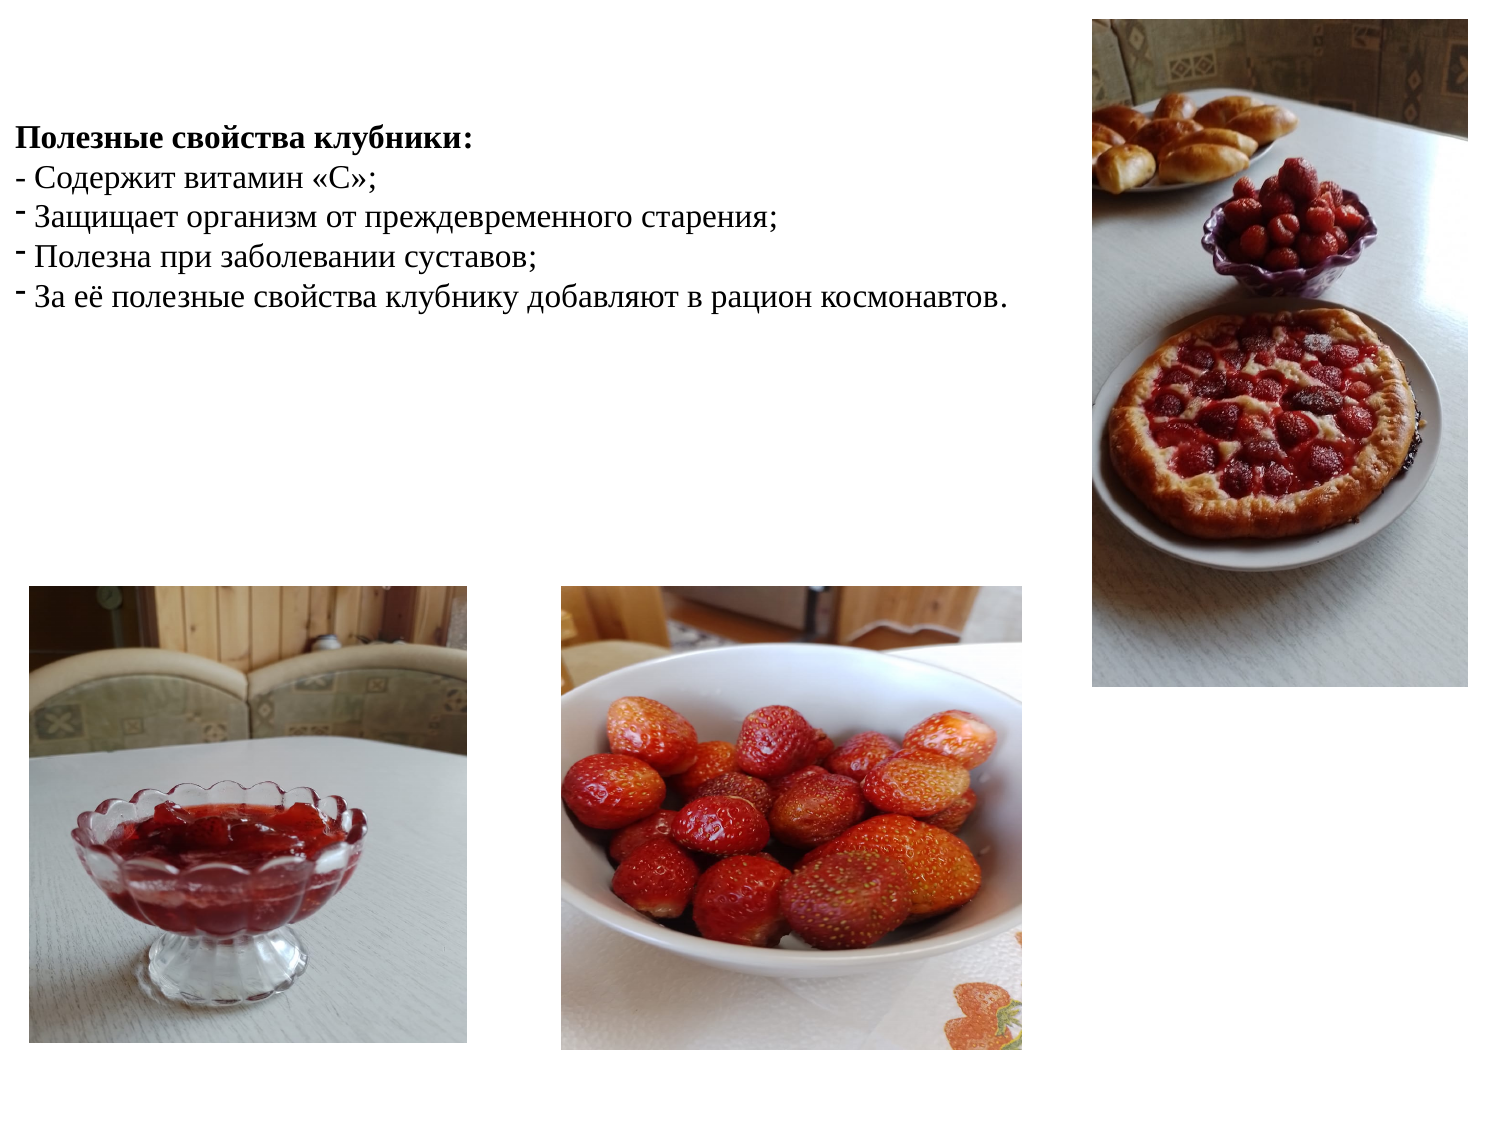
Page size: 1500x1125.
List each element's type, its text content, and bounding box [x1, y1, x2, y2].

picture [560, 585, 1022, 1050]
picture [1092, 18, 1469, 687]
text_box Полезные свойства клубники: - Содержит витамин «С»; Защищает организм от преждевременного старения; Полезна при заболевании суставов; За её полезные свойства клубнику добавляют в рацион космонавтов. [0, 107, 1069, 362]
picture [29, 585, 467, 1043]
